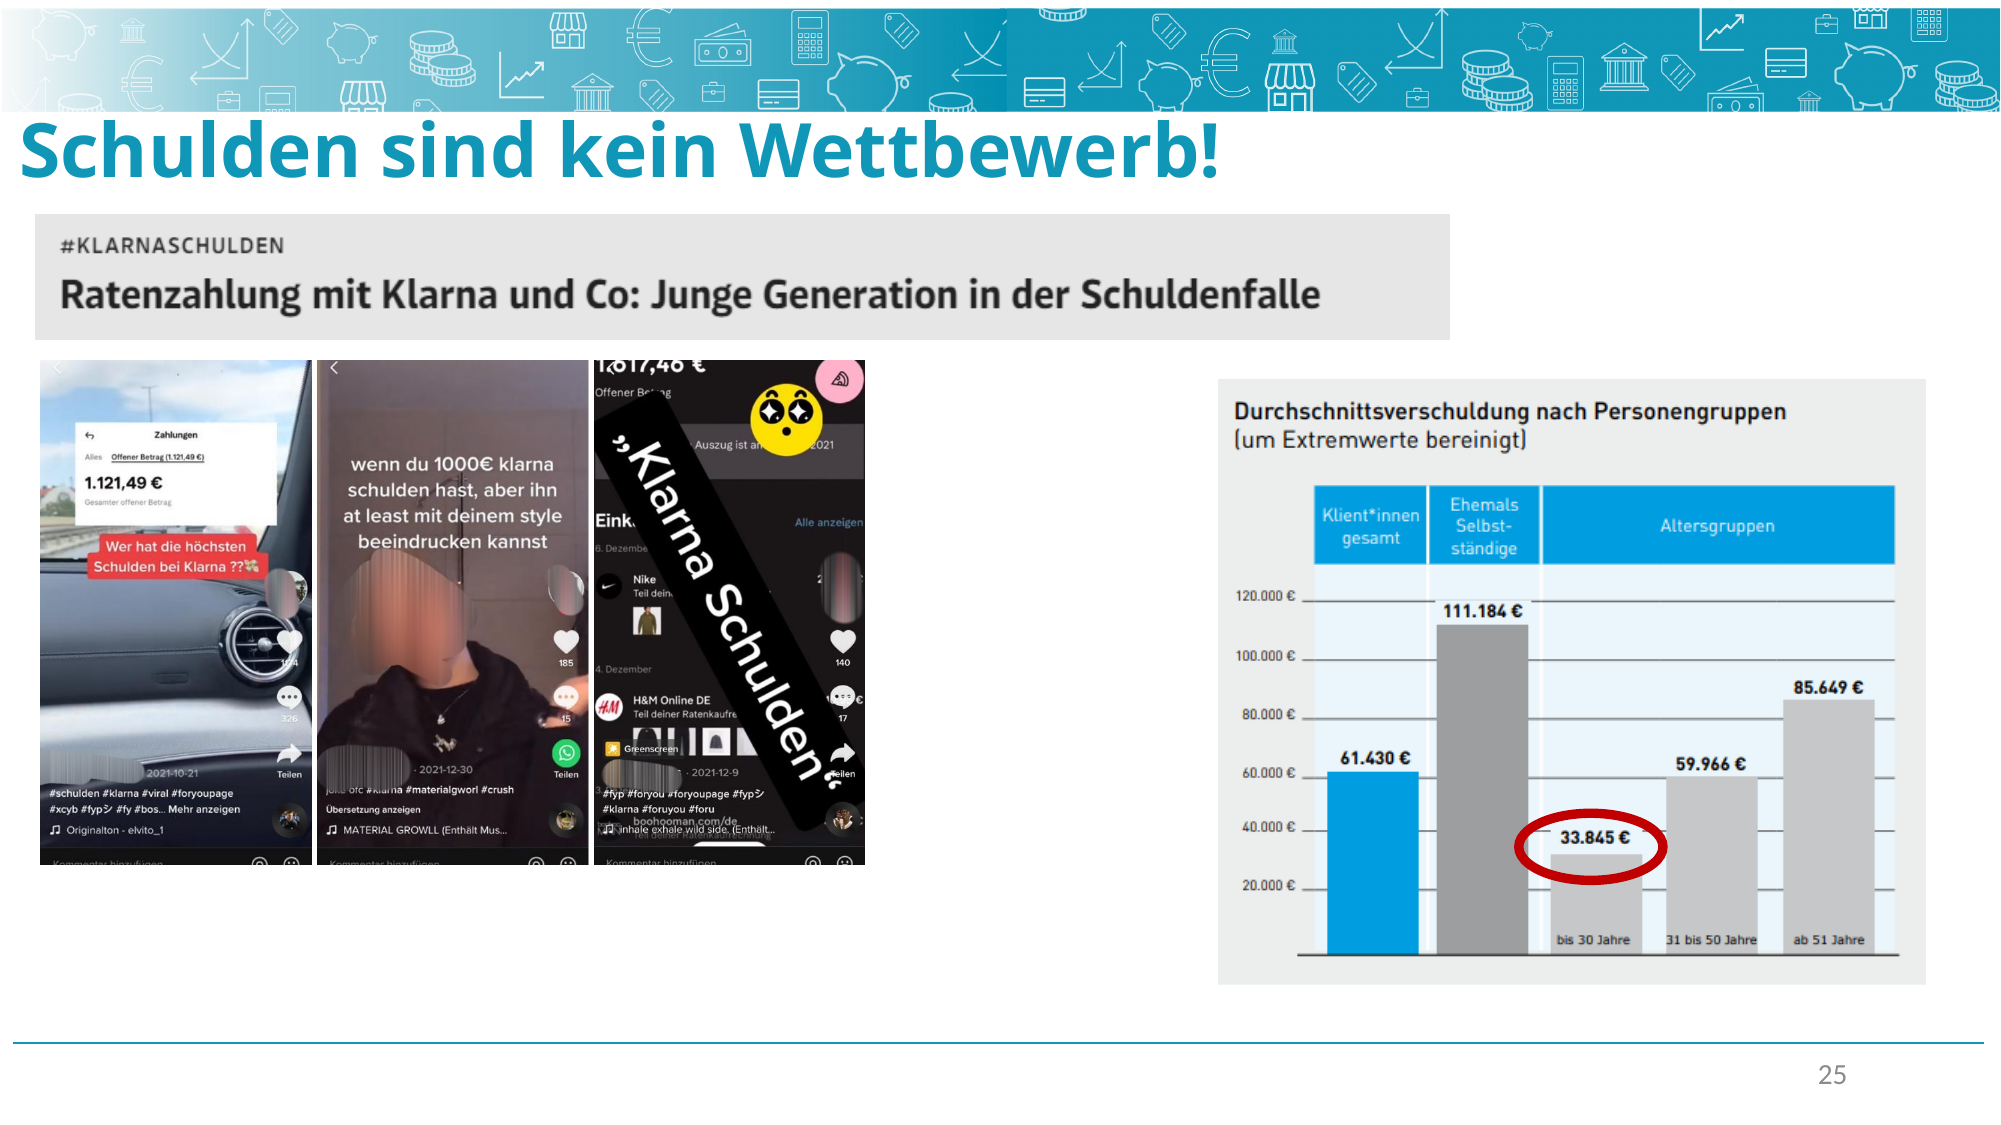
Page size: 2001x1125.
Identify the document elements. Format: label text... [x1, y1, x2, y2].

picture [1006, 8, 2001, 112]
picture [35, 214, 1450, 340]
picture [1218, 379, 1926, 989]
slide_number 25 [1412, 1042, 1863, 1103]
picture [1, 8, 943, 112]
picture [40, 360, 867, 866]
title Schulden sind kein Wettbewerb! [4, 70, 1730, 237]
